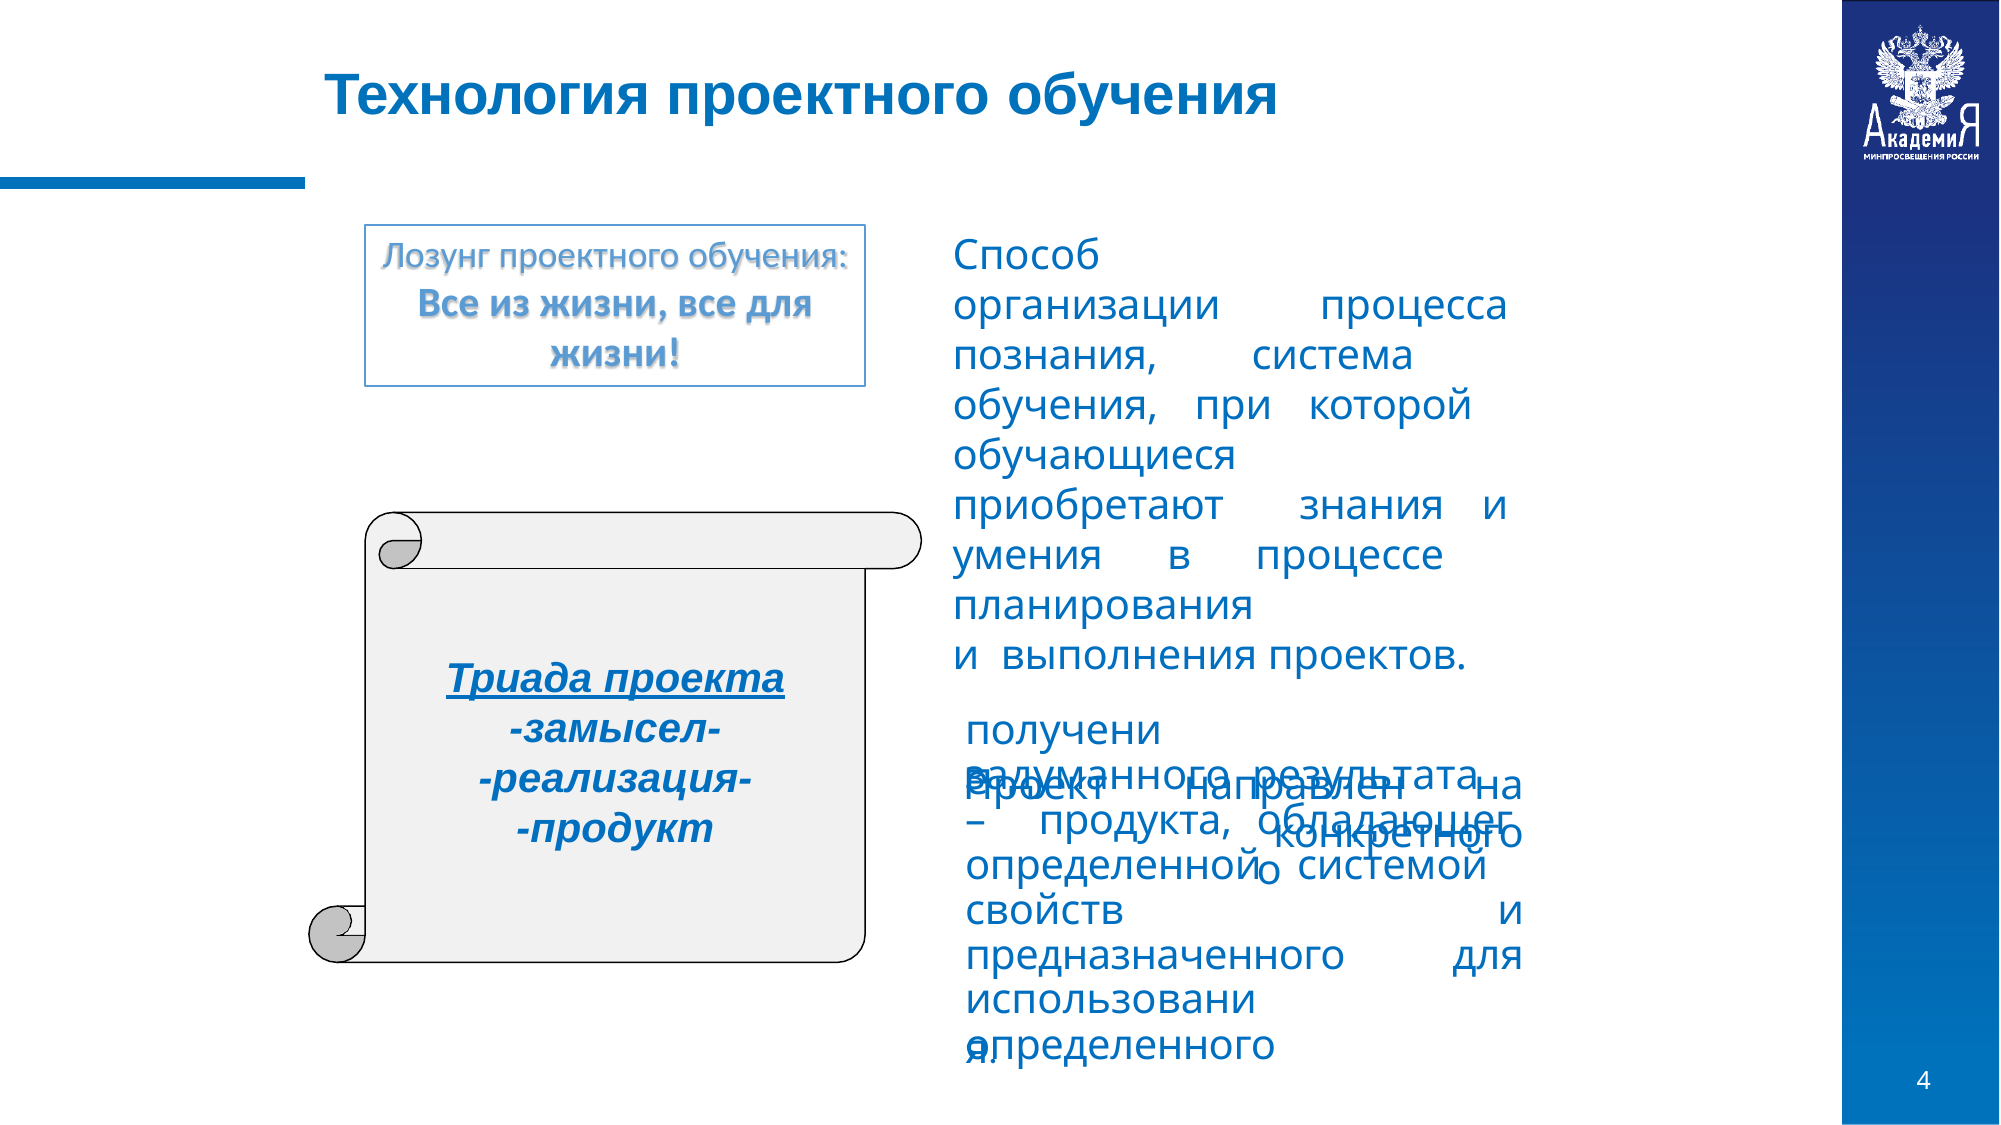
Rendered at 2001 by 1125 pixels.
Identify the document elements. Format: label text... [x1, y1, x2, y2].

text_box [307, 511, 923, 964]
slide_number 2 [1910, 1069, 1937, 1125]
title Технология проектного обучения [322, 53, 1292, 244]
picture [1842, 0, 2000, 1125]
text_box использования. [962, 970, 1268, 1073]
text_box определенной системой свойств и предназначенного для определенного [963, 835, 1525, 1069]
text_box обладающего [1254, 790, 1525, 835]
text_box задуманного результата – продукта, [963, 745, 1525, 835]
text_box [355, 219, 884, 407]
text_box Способ организации процесса познания, система обучения, при которой обучающиеся приобретают знания и умения в процессе планирования и выполнения проектов. Проект направлен на конкретного [950, 225, 1525, 856]
